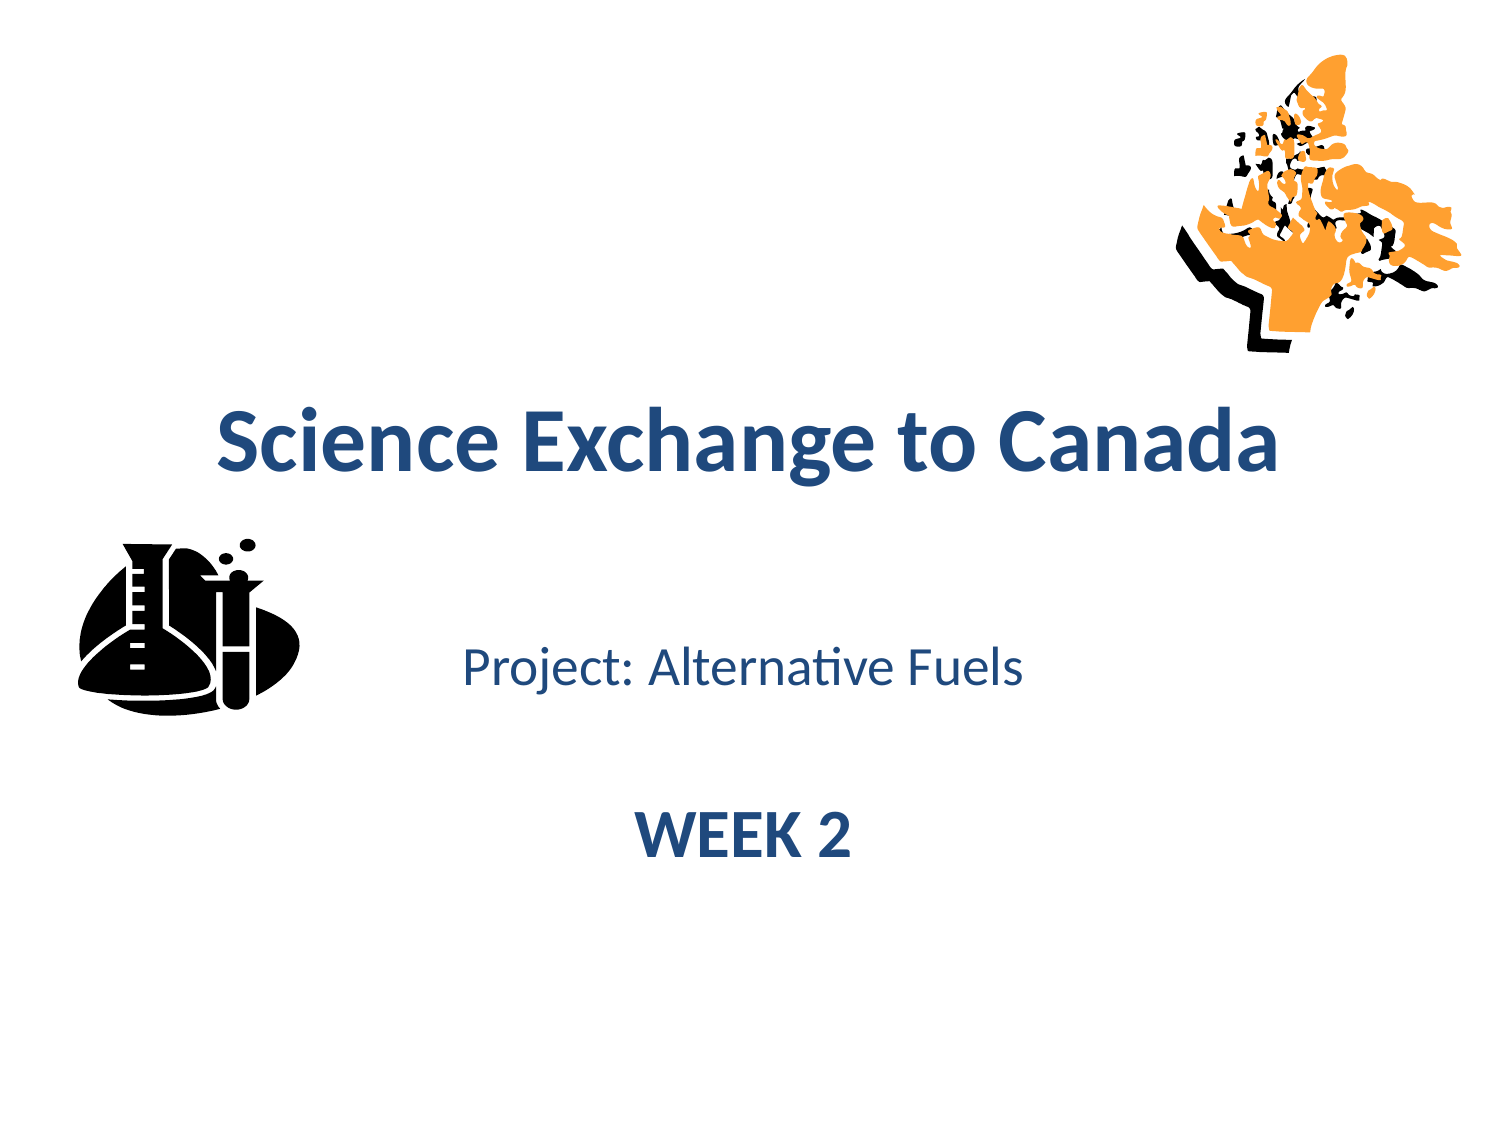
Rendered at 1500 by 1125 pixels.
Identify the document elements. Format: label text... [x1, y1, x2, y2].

picture [1174, 54, 1462, 353]
title Science Exchange to Canada [112, 314, 1388, 556]
picture [76, 538, 302, 717]
subtitle Project: Alternative Fuels WEEK 2 [218, 468, 1269, 882]
